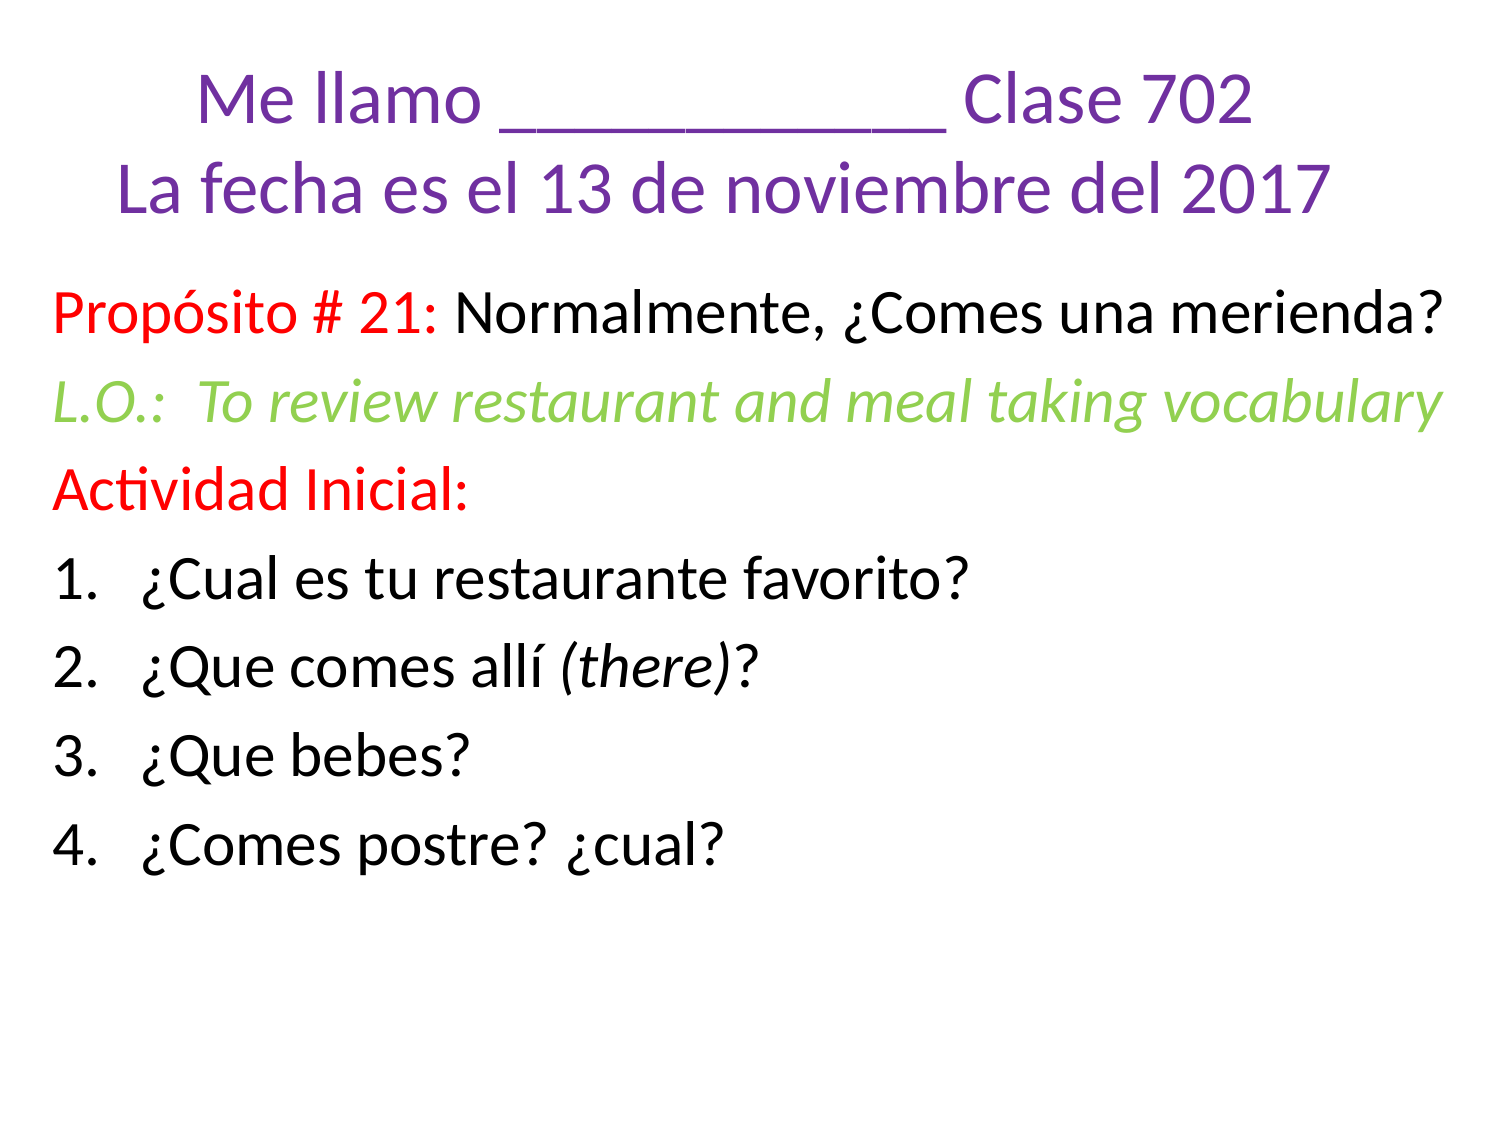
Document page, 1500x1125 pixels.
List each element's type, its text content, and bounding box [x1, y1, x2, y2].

list Propósito # 21: Normalmente, ¿Comes una merienda? L.O.: To review restaurant and meal taking vocabulary Actividad Inicial: ¿Cual es tu restaurante favorito? ¿Que comes allí (there)? ¿Que bebes? ¿Comes postre? ¿cual? [37, 262, 1500, 1005]
title Me llamo ____________ Clase 702 La fecha es el 13 de noviembre del 2017 [24, 45, 1425, 233]
